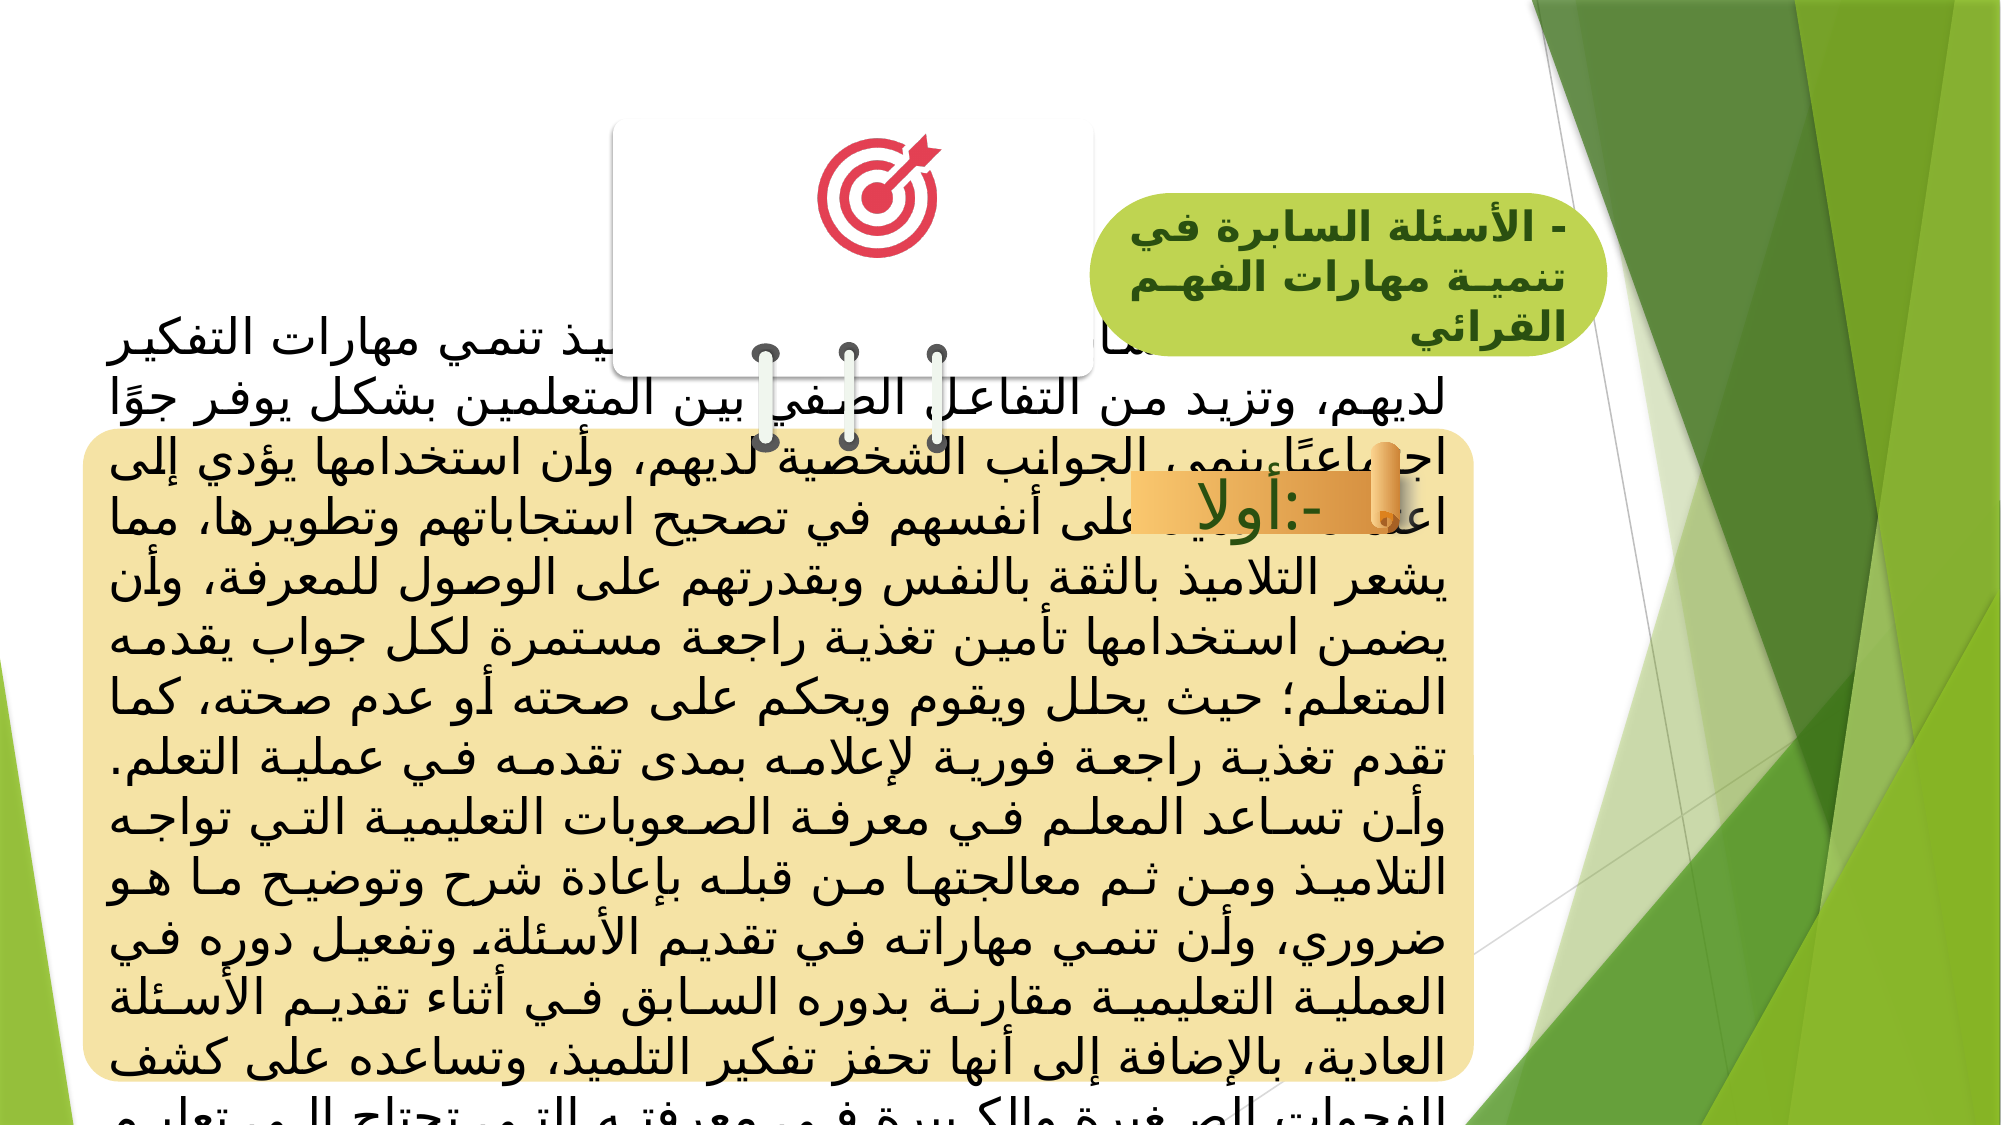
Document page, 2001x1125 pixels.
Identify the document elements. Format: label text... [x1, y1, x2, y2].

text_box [838, 341, 860, 452]
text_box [751, 342, 781, 454]
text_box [1130, 441, 1431, 539]
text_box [926, 343, 948, 454]
text_box تعد الأسئلة السابرة" وسيلة جاذبة للتلاميذ تنمي مهارات التفكير لديهم، وتزيد من التفاعل الصفي بين المتعلمين بشكل يوفر جوًا اجتماعيًا ينمي الجوانب الشخصية لديهم، وأن استخدامها يؤدي إلى اعتماد التلاميذ على أنفسهم في تصحيح استجاباتهم وتطويرها، مما يشعر التلاميذ بالثقة بالنفس وبقدرتهم على الوصول للمعرفة، وأن يضمن استخدامها تأمين تغذية راجعة مستمرة لكل جواب يقدمه المتعلم؛ حيث يحلل ويقوم ويحكم على صحته أو عدم صحته، كما تقدم تغذية راجعة فورية لإعلامه بمدى تقدمه في عملية التعلم. وأن تساعد المعلم في معرفة الصعوبات التعليمية التي تواجه التلاميذ ومن ثم معالجتها من قبله بإعادة شرح وتوضيح ما هو ضروري، وأن تنمي مهاراته في تقديم الأسئلة، وتفعيل دوره في العملية التعليمية مقارنة بدوره السابق في أثناء تقديم الأسئلة العادية، بالإضافة إلى أنها تحفز تفكير التلميذ، وتساعده على كشف الفجوات الصغيرة والكبيرة في معرفته التي تحتاج إلى تعليم وتنمية؛ بحيث تسمح ببناء المعرفة الجديدة على قاعدة المعارف السابقة. [82, 428, 1474, 1082]
text_box [612, 118, 1094, 377]
picture [803, 120, 955, 272]
text_box - الأسئلة السابرة في تنمية مهارات الفهم القرائي [1089, 193, 1608, 357]
